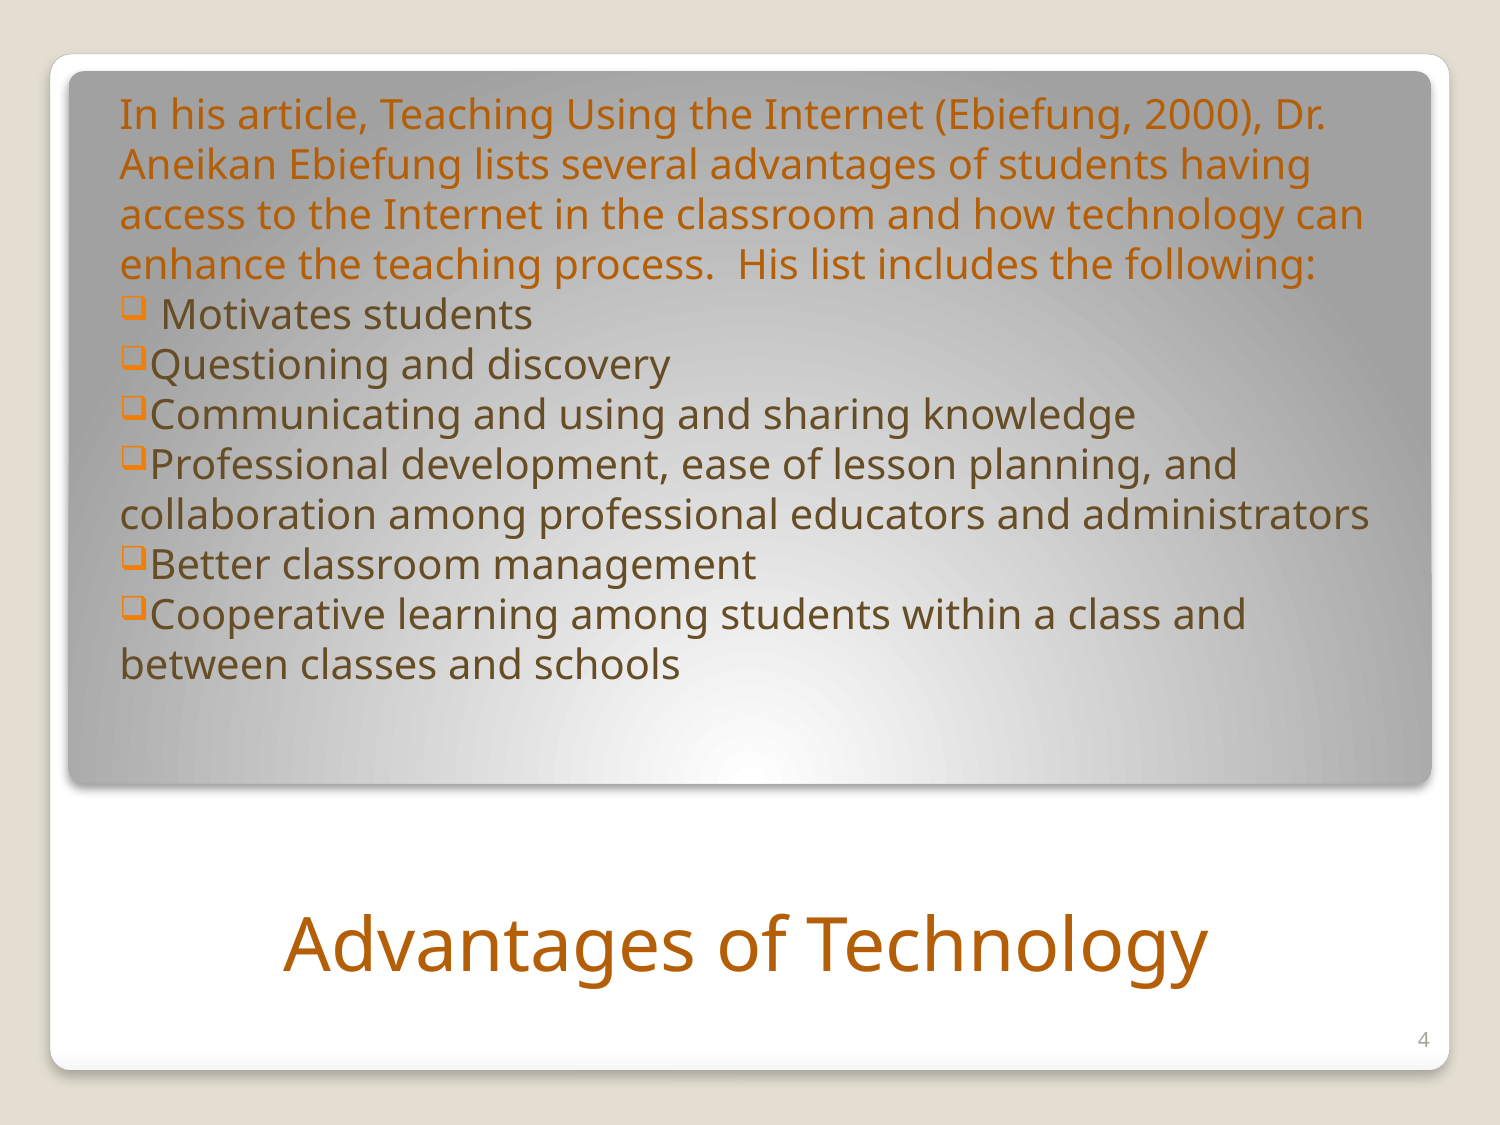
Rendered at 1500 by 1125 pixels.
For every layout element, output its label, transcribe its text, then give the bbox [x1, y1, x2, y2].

list In his article, Teaching Using the Internet (Ebiefung, 2000), Dr. Aneikan Ebiefung lists several advantages of students having access to the Internet in the classroom and how technology can enhance the teaching process. His list includes the following: Motivates students Questioning and discovery Communicating and using and sharing knowledge Professional development, ease of lesson planning, and collaboration among professional educators and administrators Better classroom management Cooperative learning among students within a class and between classes and schools [99, 87, 1443, 813]
slide_number 4 [1369, 1002, 1445, 1063]
title Advantages of Technology [75, 875, 1418, 986]
